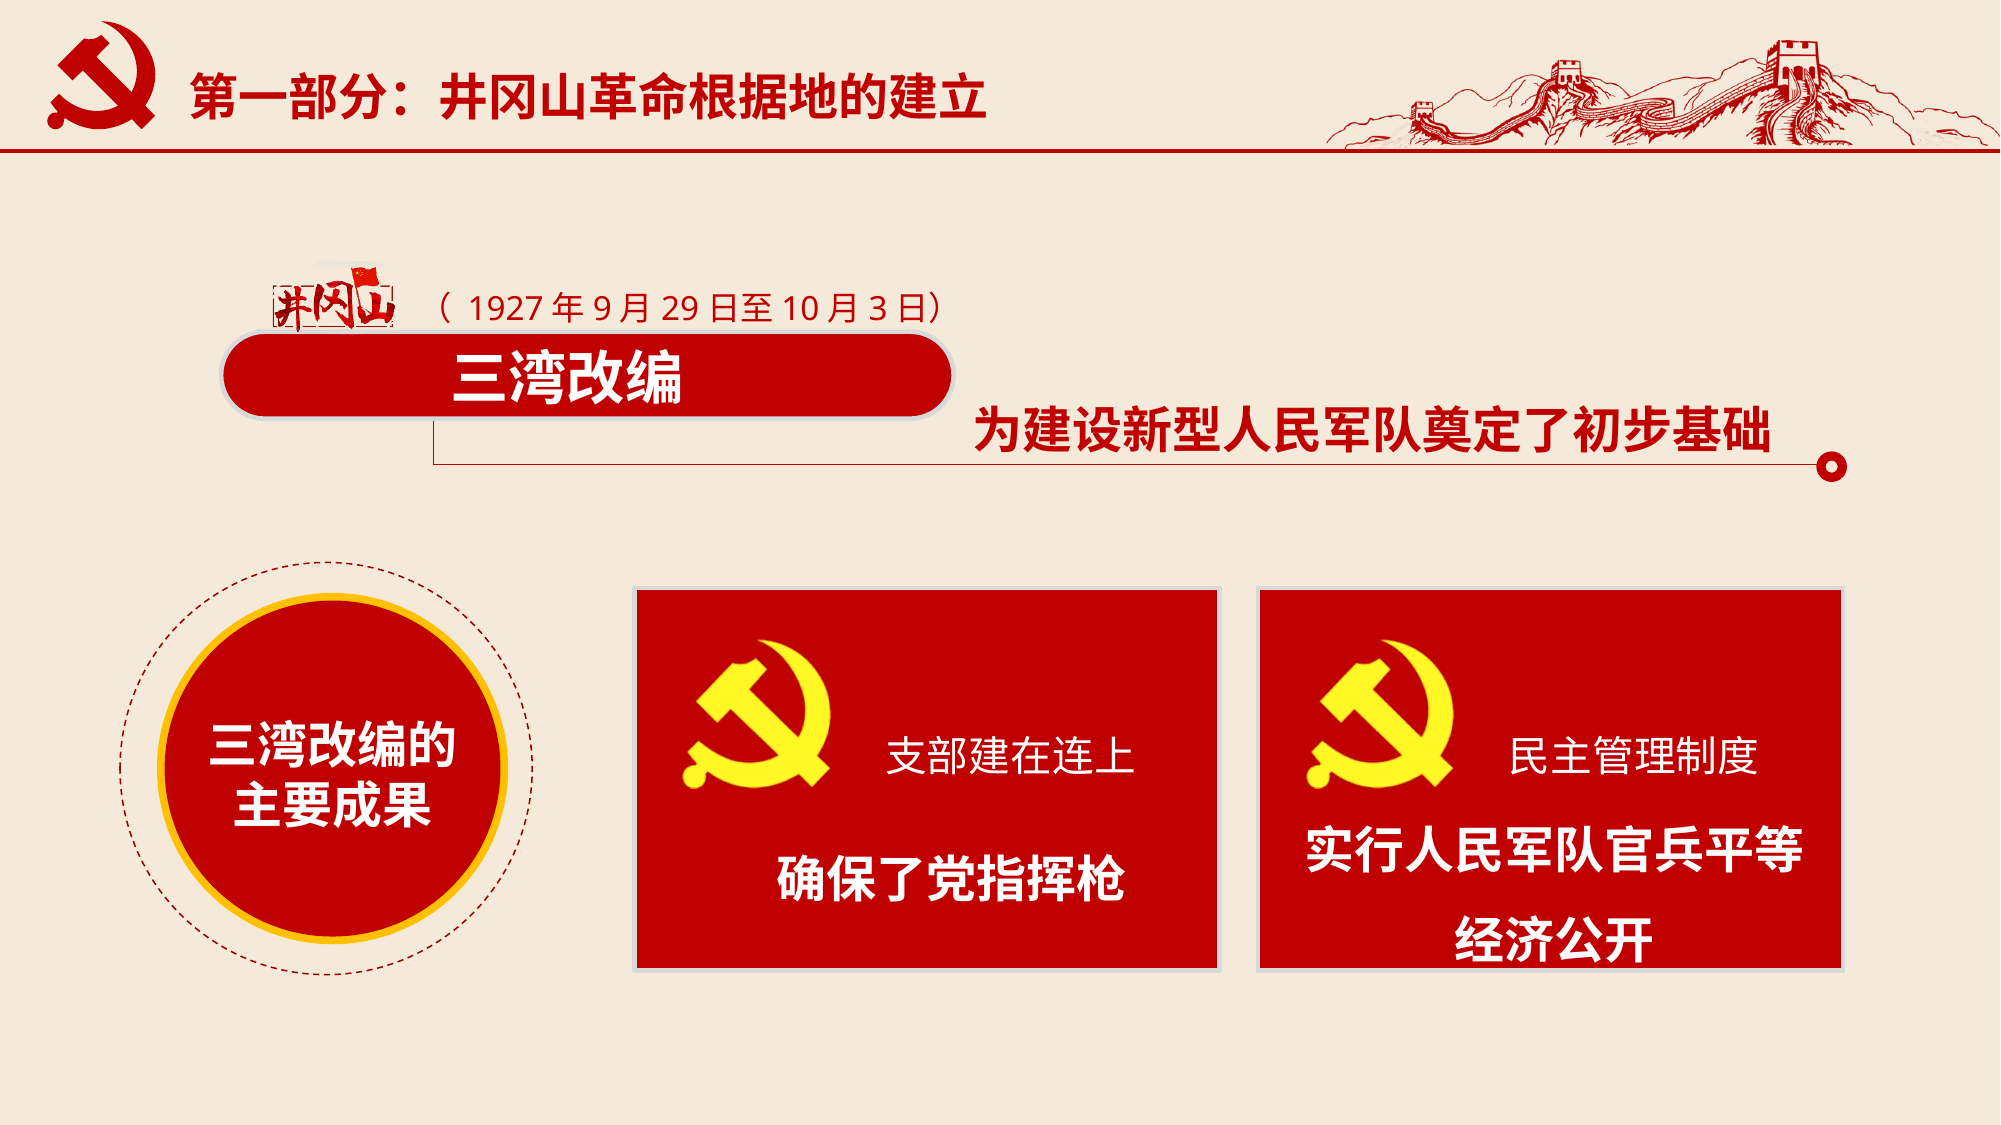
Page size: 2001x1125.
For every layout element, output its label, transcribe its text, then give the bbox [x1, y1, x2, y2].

text_box [219, 945, 433, 975]
text_box [47, 21, 156, 130]
picture [1326, 40, 2000, 151]
text_box [509, 673, 533, 864]
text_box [433, 452, 1846, 481]
text_box （ 1927年9月29日至10月3日） [402, 267, 1070, 335]
text_box 第一部分：井冈山革命根据地的建立 [173, 57, 1038, 133]
text_box [120, 652, 156, 885]
picture [253, 261, 402, 341]
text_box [221, 331, 954, 421]
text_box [156, 592, 509, 945]
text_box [634, 587, 1220, 971]
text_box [1258, 587, 1843, 979]
text_box [219, 562, 433, 592]
text_box 为建设新型人民军队奠定了初步基础 [957, 390, 1804, 452]
